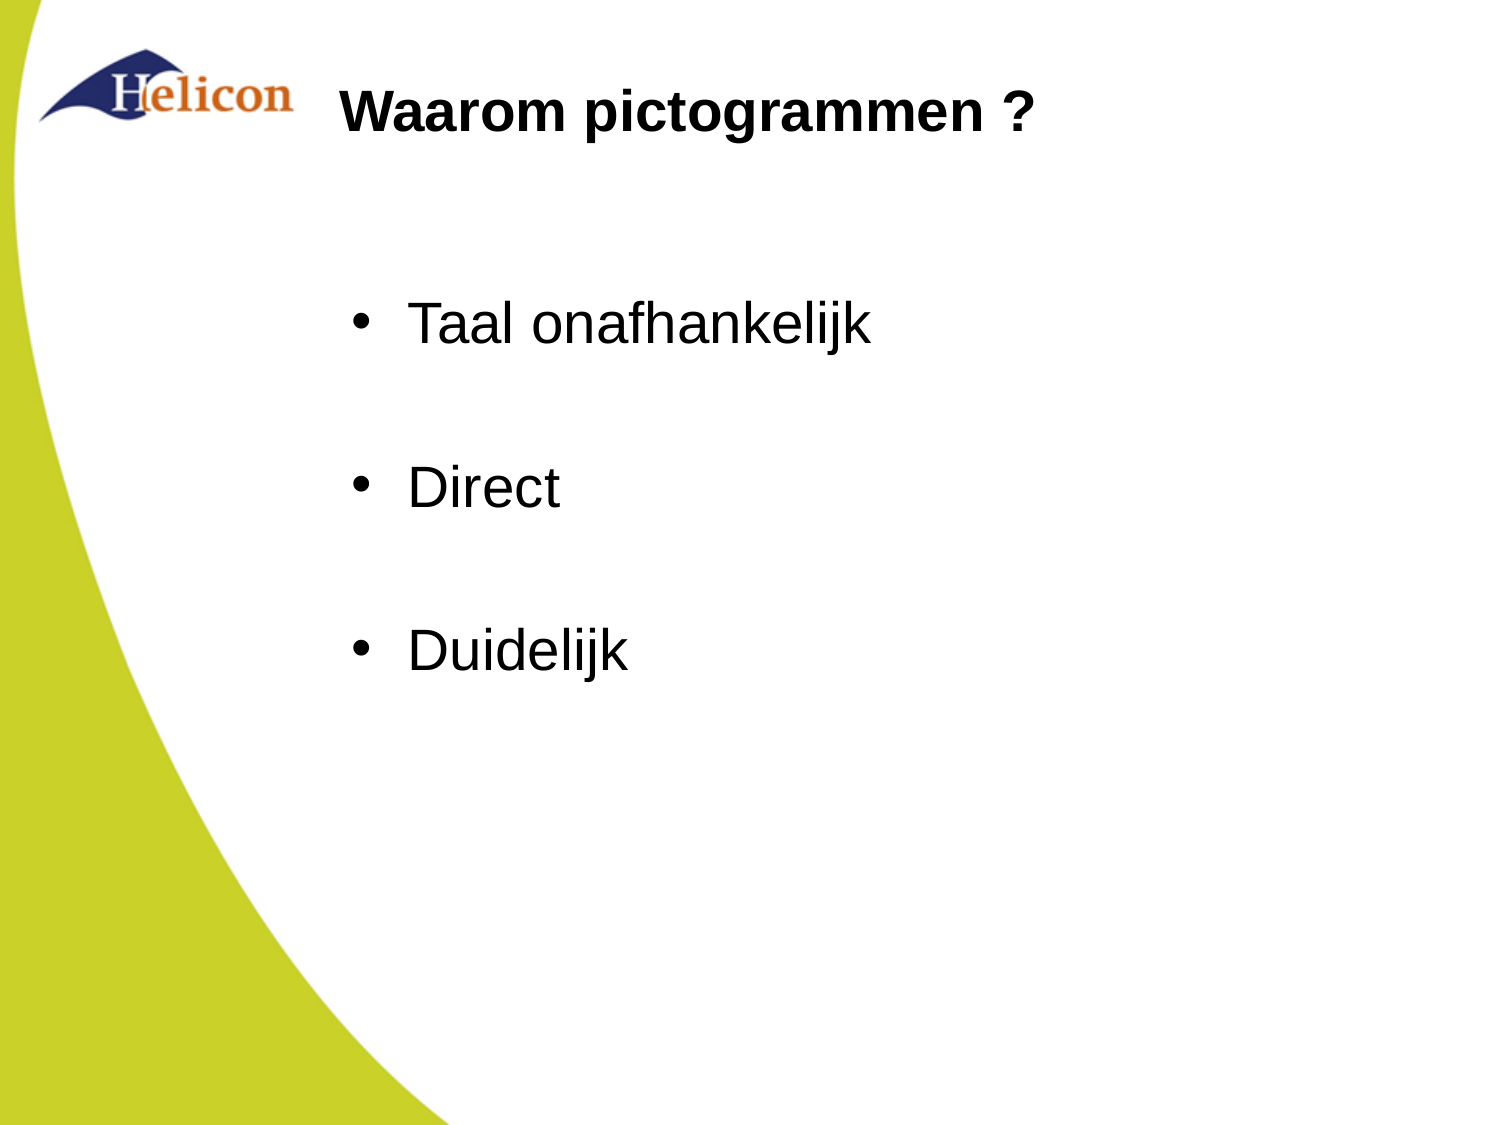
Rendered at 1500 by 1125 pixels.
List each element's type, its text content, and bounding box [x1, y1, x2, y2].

title Waarom pictogrammen ? [324, 54, 1415, 161]
picture [0, 0, 1500, 1125]
list Taal onafhankelijk Direct Duidelijk [336, 196, 1425, 1005]
